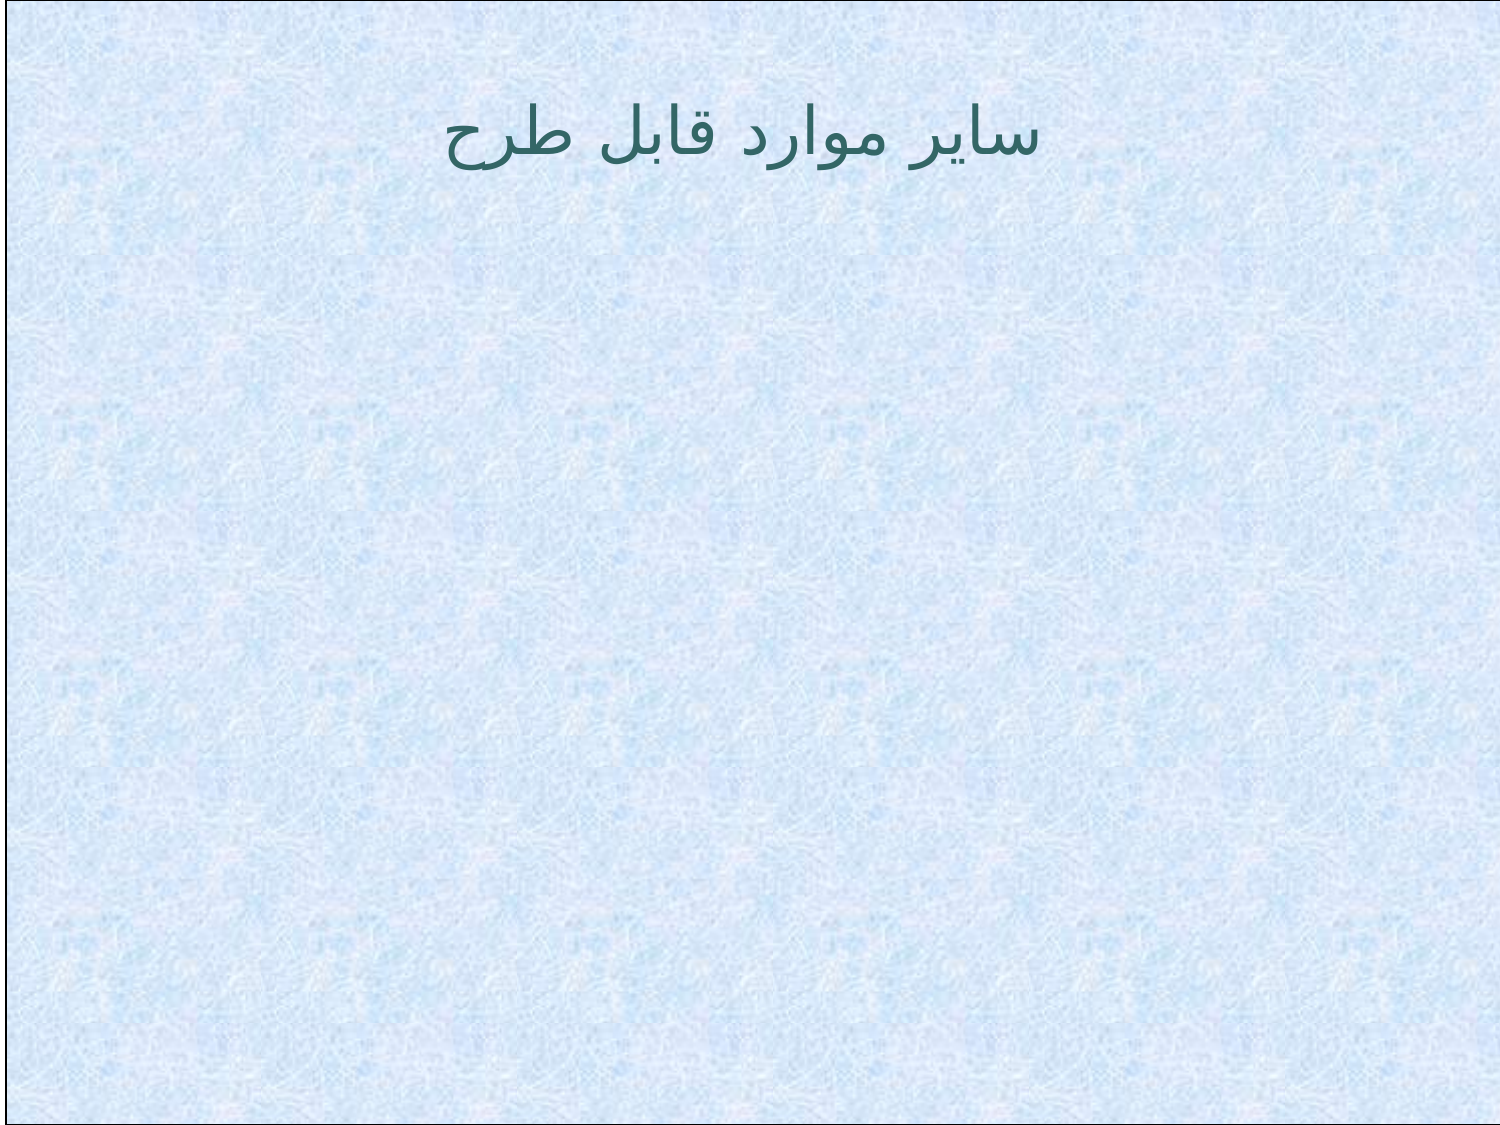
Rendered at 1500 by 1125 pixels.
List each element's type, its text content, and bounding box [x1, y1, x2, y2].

text_box [5, 0, 1500, 1125]
text_box سایر موارد قابل طرح [68, 87, 1418, 175]
